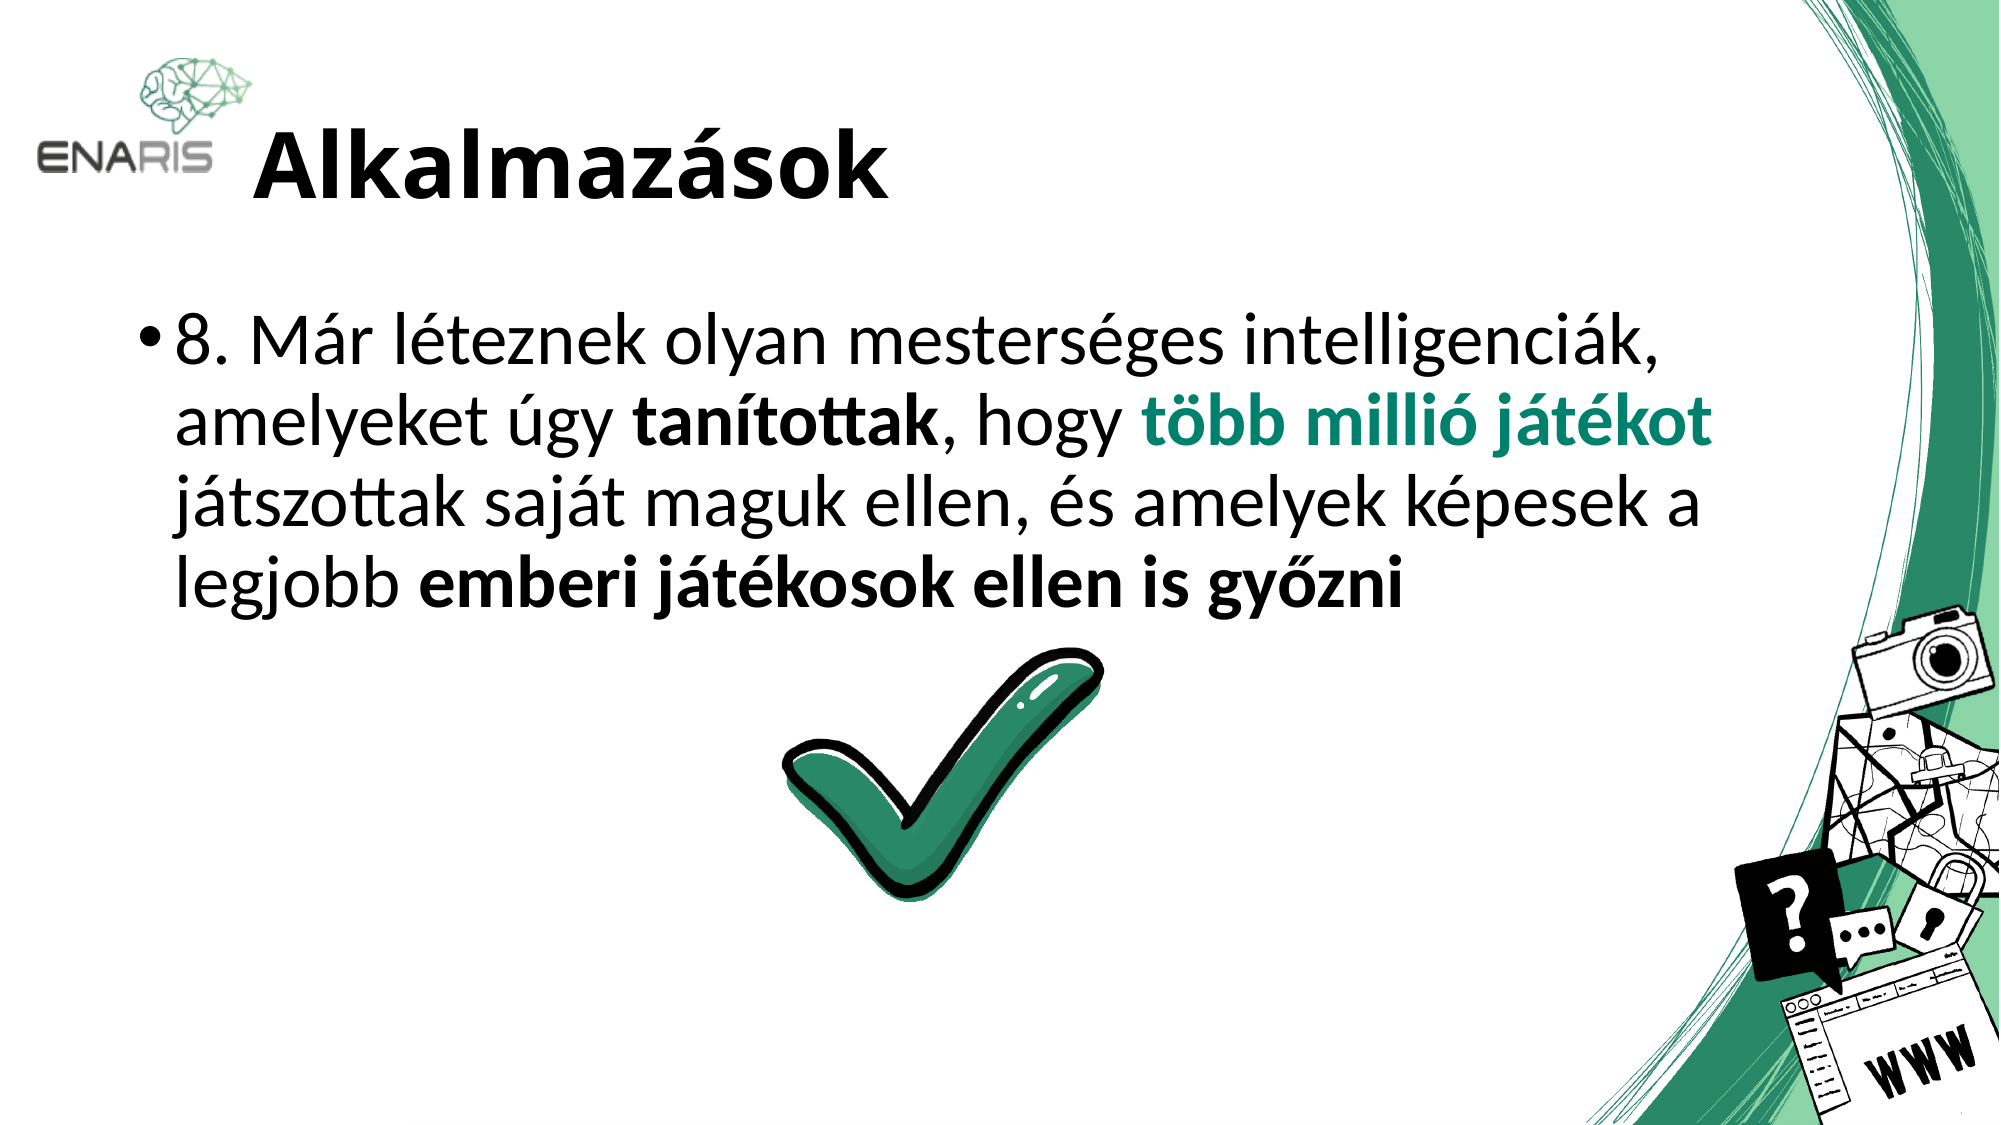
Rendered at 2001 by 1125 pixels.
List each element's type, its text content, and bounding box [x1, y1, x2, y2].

title Alkalmazások [253, 59, 1863, 278]
picture [408, 0, 1999, 1125]
list 8. Már léteznek olyan mesterséges intelligenciák, amelyeket úgy tanítottak, hogy több millió játékot játszottak saját maguk ellen, és amelyek képesek a legjobb emberi játékosok ellen is győzni [137, 299, 1728, 1014]
picture [37, 58, 254, 173]
